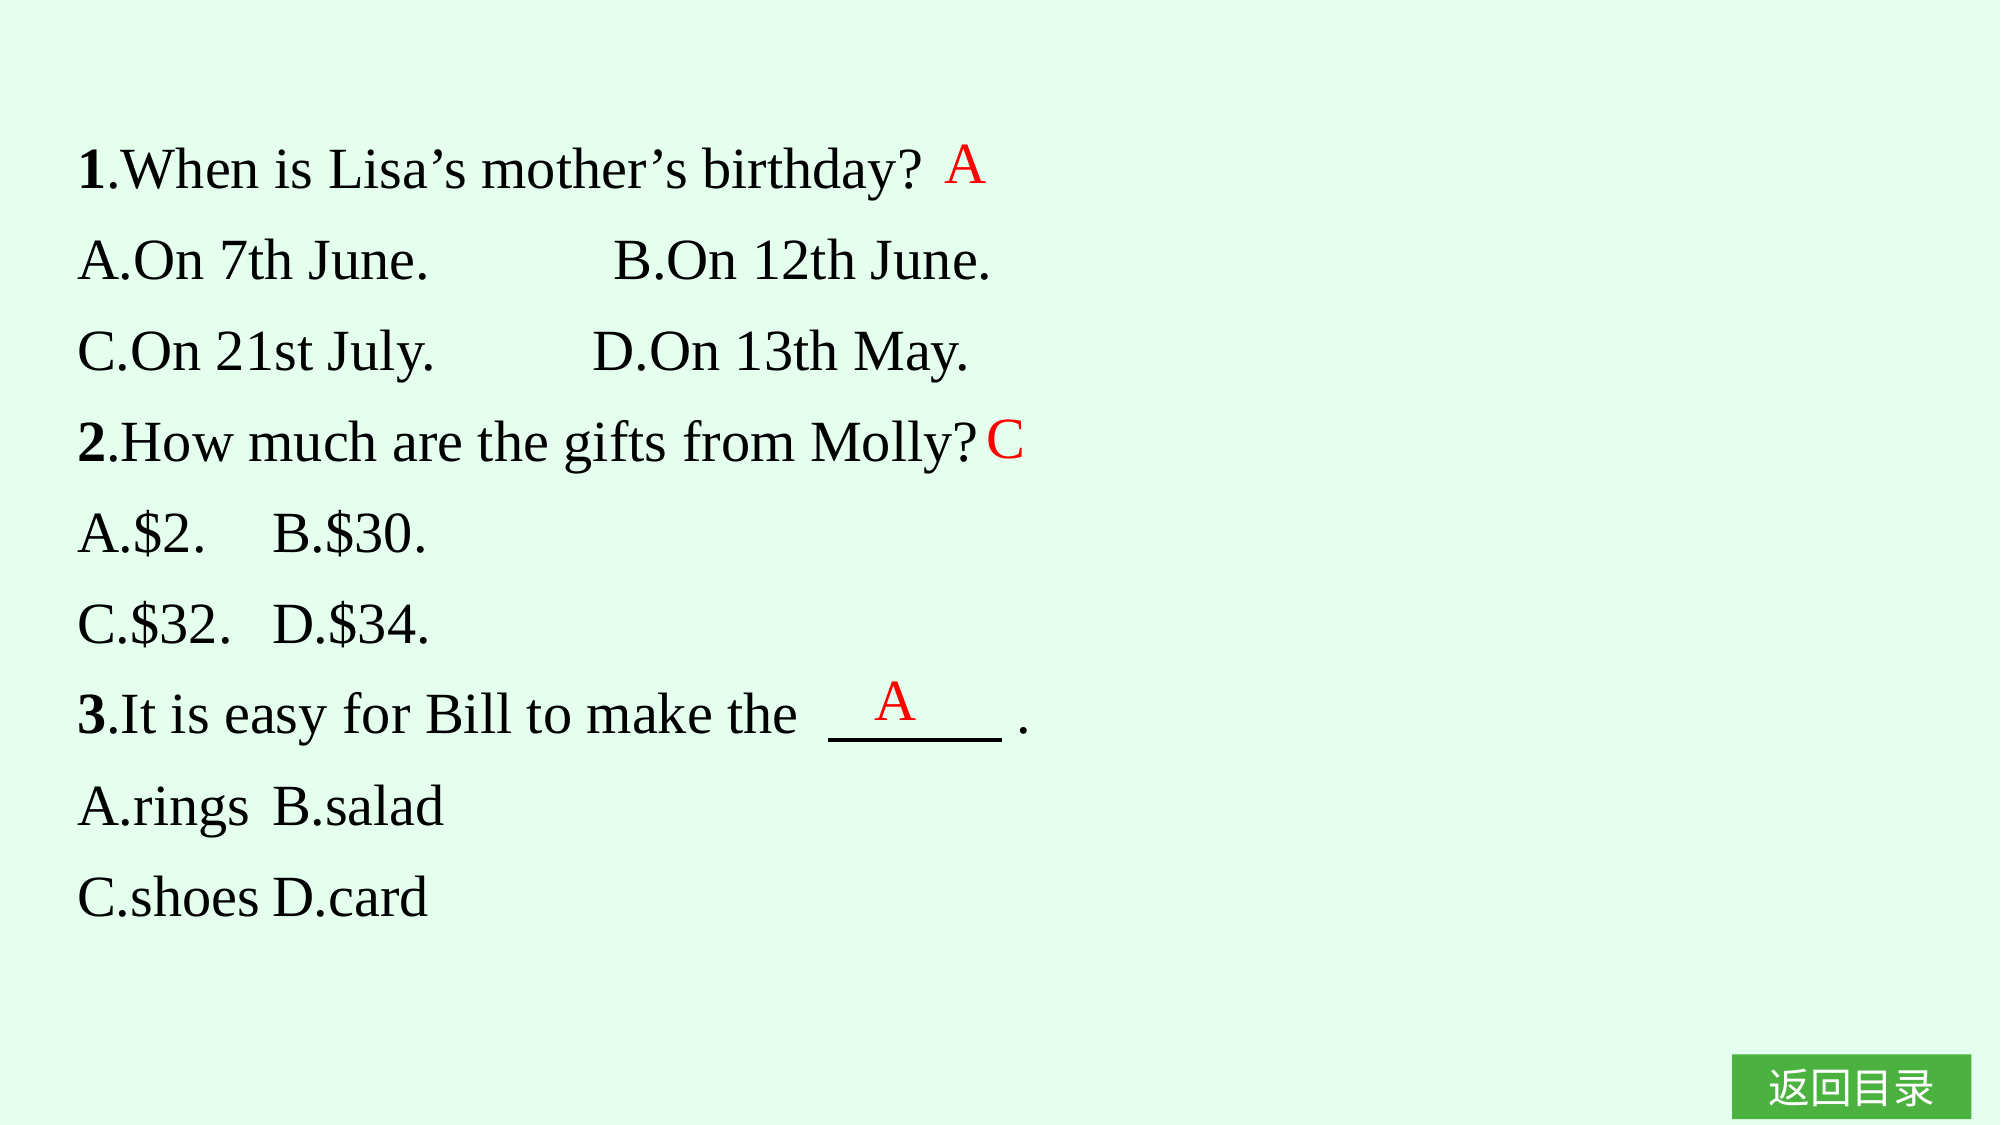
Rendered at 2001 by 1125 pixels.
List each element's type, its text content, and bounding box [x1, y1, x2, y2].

text_box A [860, 654, 932, 739]
text_box C [971, 393, 1041, 478]
text_box A [929, 118, 1013, 203]
text_box 1.When is Lisa’s mother’s birthday? A.On 7th June. B.On 12th June. C.On 21st July. D.On 13th May. 2.How much are the gifts from Molly? A.$2. B.$30. C.$32. D.$34. 3.It is easy for Bill to make the . A.rings B.salad C.shoes D.card [62, 101, 1938, 935]
